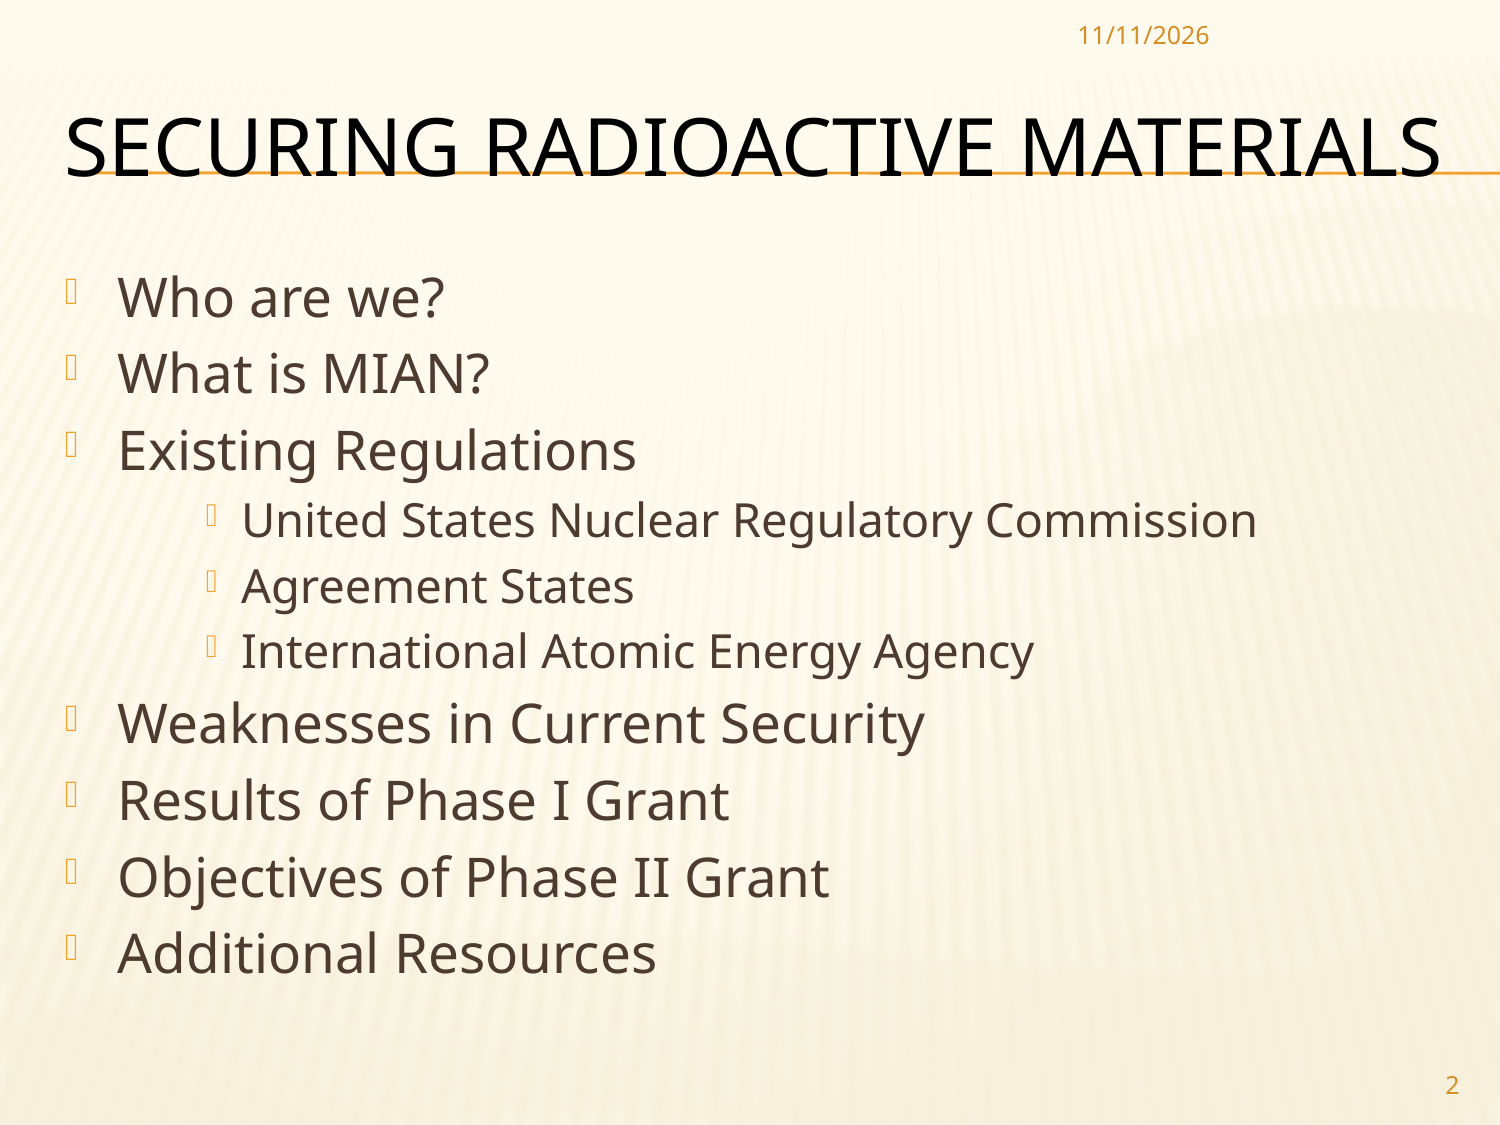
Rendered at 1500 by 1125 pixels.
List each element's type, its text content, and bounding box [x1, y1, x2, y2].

slide_number 2 [1350, 1061, 1475, 1103]
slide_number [1062, 12, 1475, 60]
title Securing Radioactive Materials [50, 75, 1475, 213]
list Who are we? What is MIAN? Existing Regulations United States Nuclear Regulatory Commission Agreement States International Atomic Energy Agency Weaknesses in Current Security Results of Phase I Grant Objectives of Phase II Grant Additional Resources [50, 254, 1475, 998]
